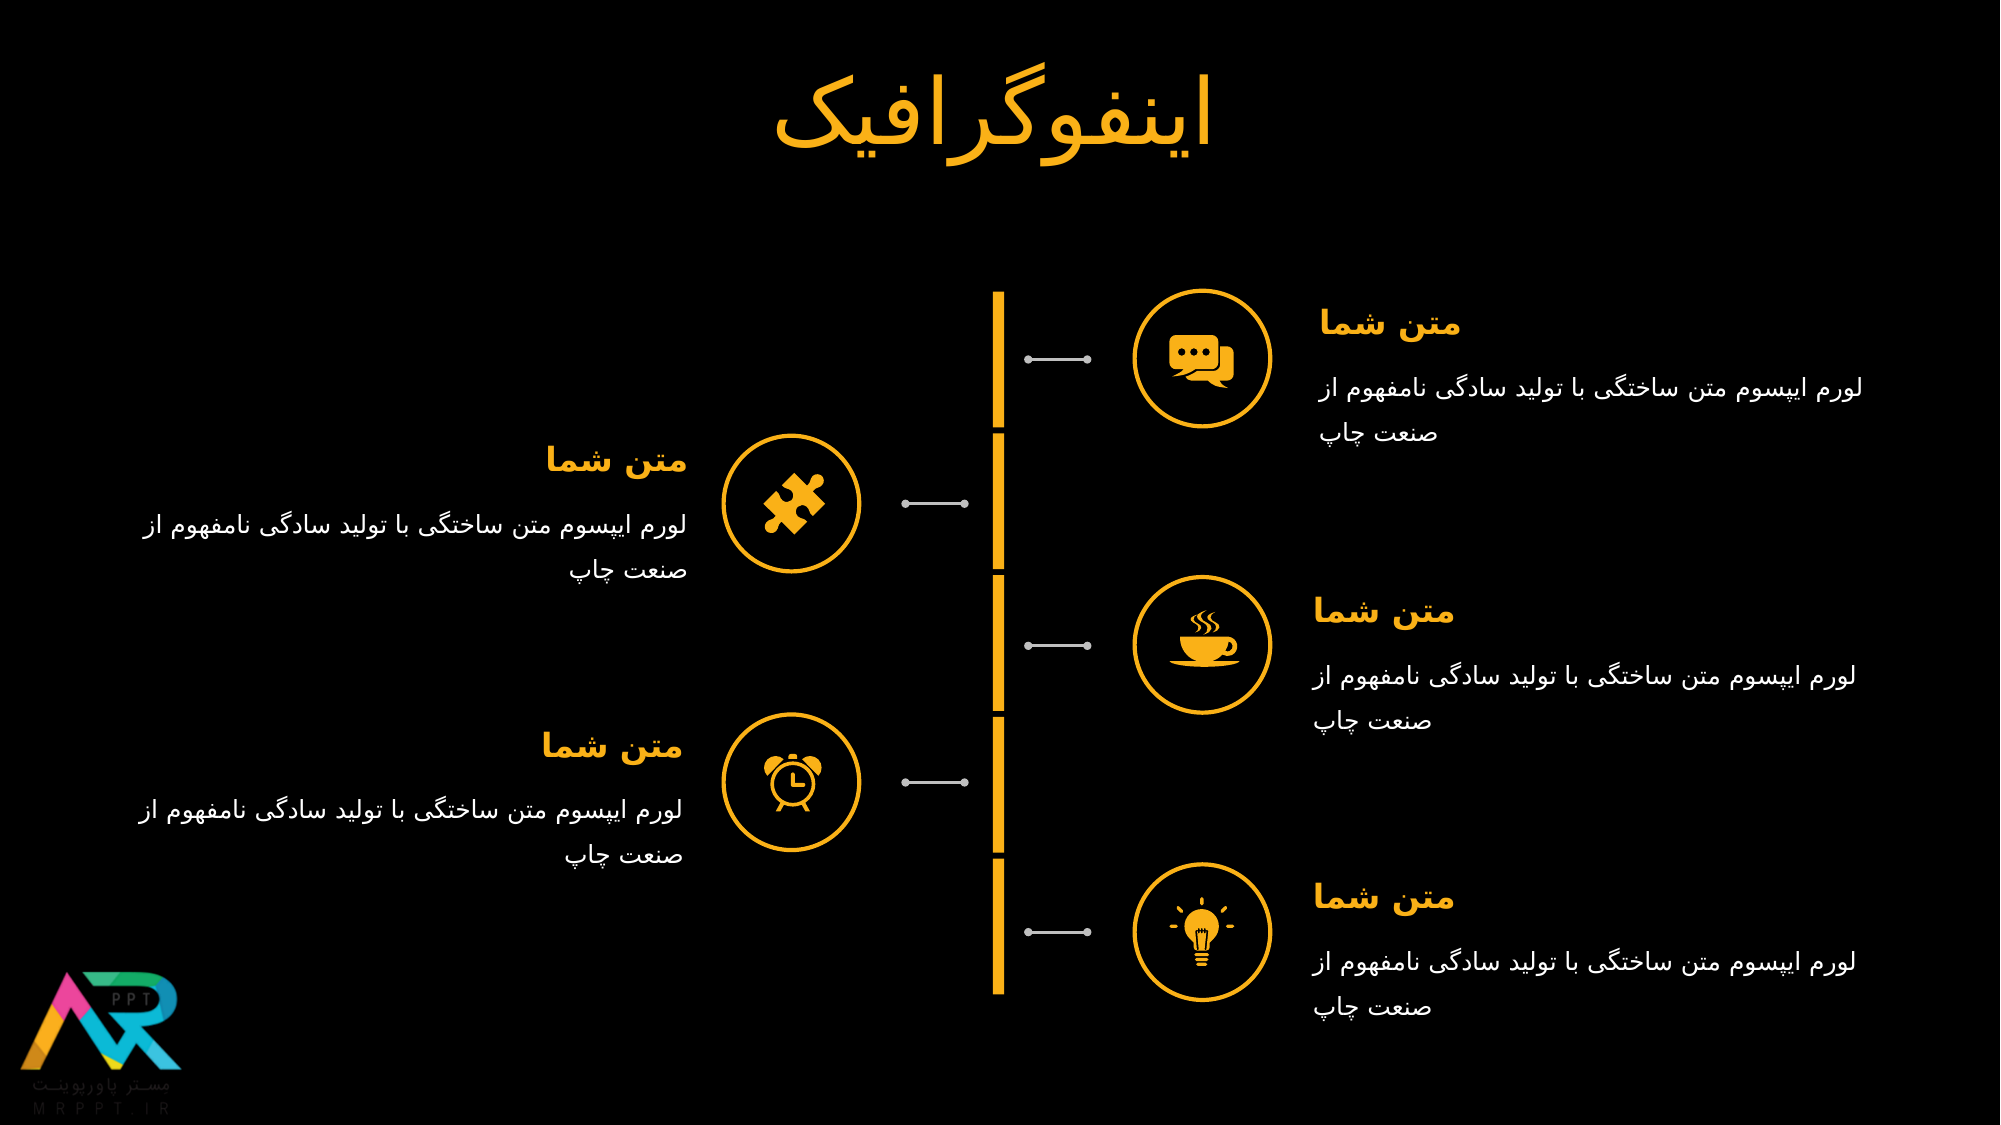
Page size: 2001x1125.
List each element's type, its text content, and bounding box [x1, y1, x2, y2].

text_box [101, 698, 699, 875]
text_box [992, 291, 1005, 995]
text_box [1133, 289, 1272, 428]
text_box [1168, 333, 1235, 390]
text_box [761, 471, 827, 536]
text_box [1304, 275, 1902, 455]
text_box [1167, 609, 1242, 668]
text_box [1298, 564, 1896, 743]
text_box اینفوگرافیک [692, 45, 1298, 170]
text_box [722, 434, 861, 573]
text_box [1168, 923, 1180, 929]
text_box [1298, 850, 1896, 1029]
text_box [1133, 575, 1272, 714]
text_box [1224, 923, 1236, 929]
picture [0, 963, 200, 1125]
text_box [722, 713, 861, 852]
text_box [1183, 908, 1220, 967]
text_box [1175, 904, 1184, 914]
text_box [762, 752, 823, 813]
text_box [1199, 895, 1205, 907]
text_box [1219, 904, 1228, 914]
text_box [1133, 863, 1272, 1002]
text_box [105, 413, 704, 590]
